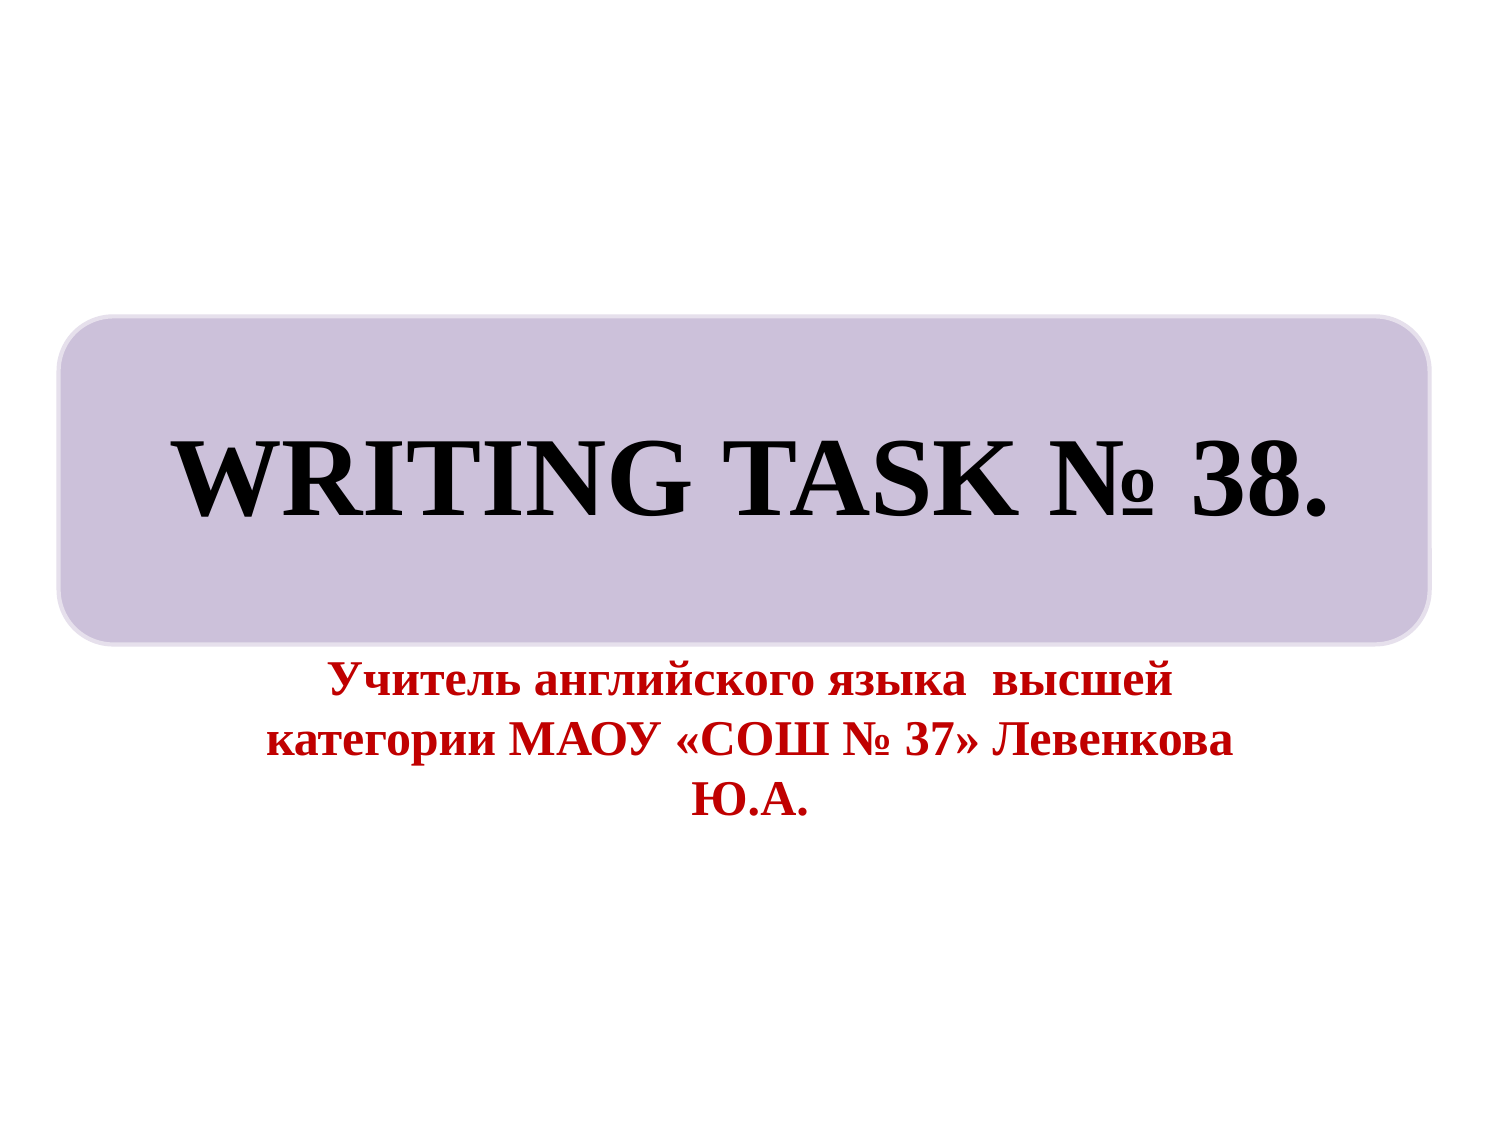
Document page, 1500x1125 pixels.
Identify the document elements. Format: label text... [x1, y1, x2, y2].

title WRITING TASK № 38. [112, 349, 1388, 591]
text_box [56, 314, 1432, 647]
subtitle Учитель английского языка высшей категории МАОУ «СОШ № 37» Левенкова Ю.А. [225, 637, 1275, 925]
